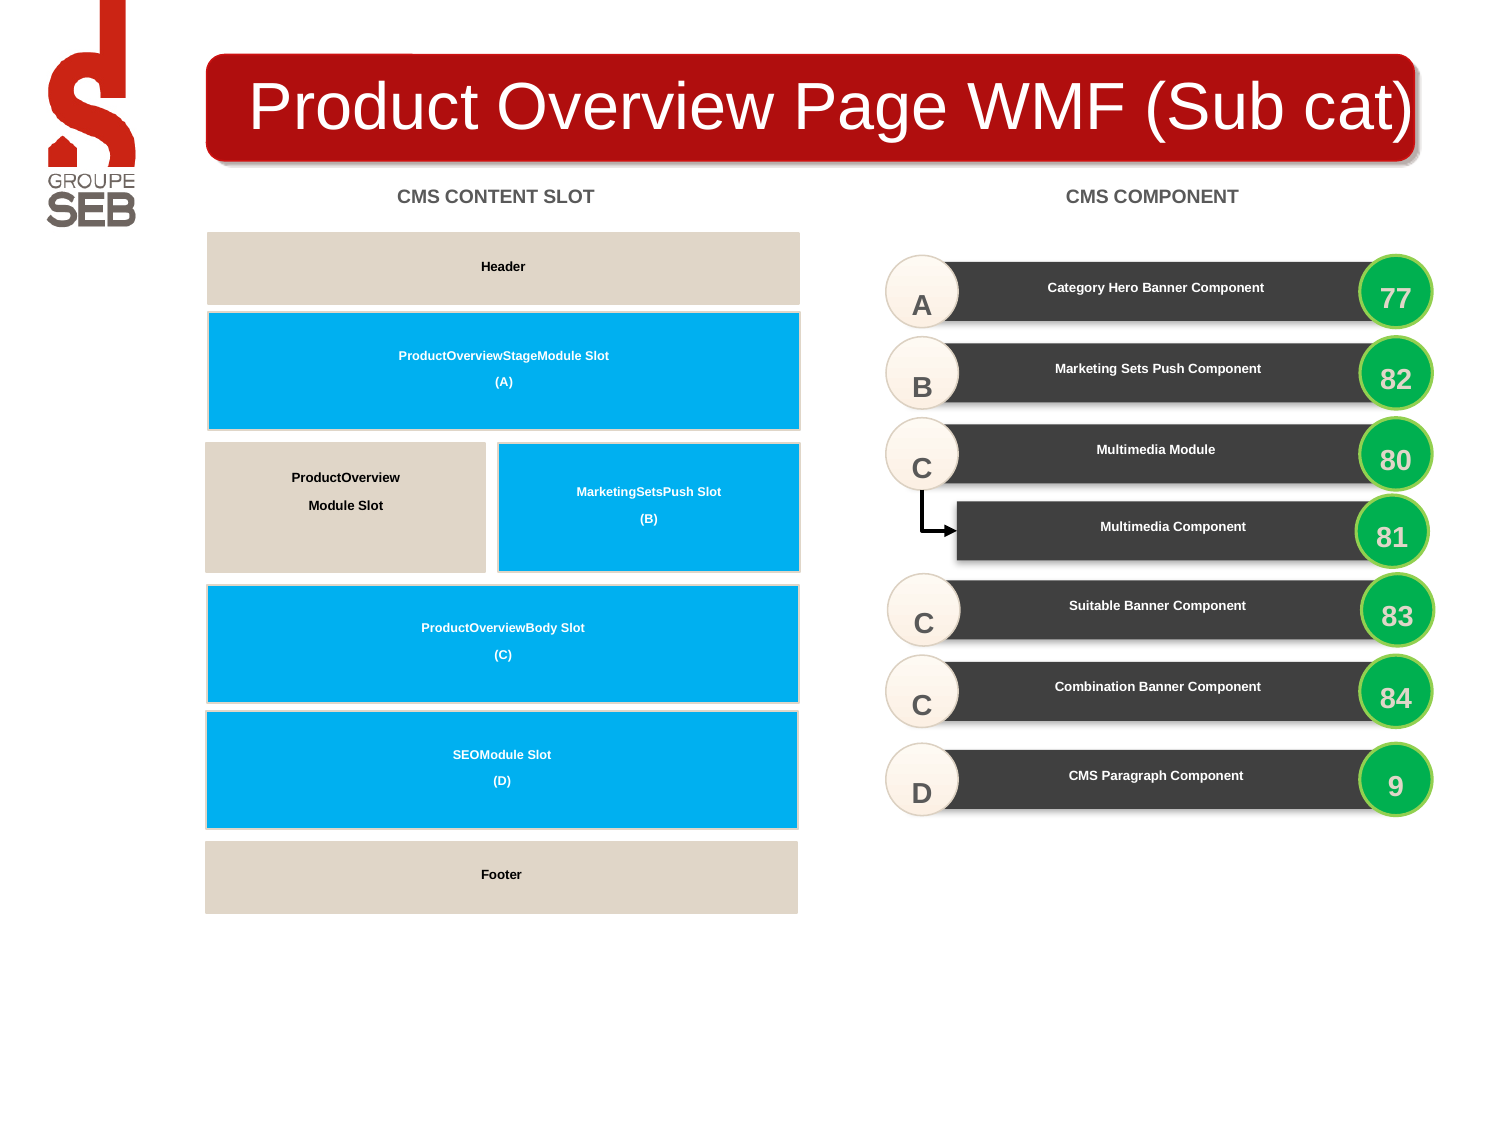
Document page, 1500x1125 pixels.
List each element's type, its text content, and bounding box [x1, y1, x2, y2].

text_box CMS Component [981, 172, 1324, 228]
text_box SEOModule Slot (D) [204, 709, 800, 831]
text_box CMS Content Slot [218, 172, 774, 228]
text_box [918, 492, 961, 529]
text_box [885, 417, 1433, 491]
text_box MarketingSetsPush Slot (B) [496, 441, 802, 574]
text_box 81 [1355, 498, 1430, 569]
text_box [885, 336, 1433, 410]
text_box Multimedia Component [956, 501, 1369, 561]
text_box ProductOverviewStageModule Slot (A) [206, 310, 802, 433]
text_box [885, 742, 1433, 816]
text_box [885, 255, 1433, 328]
text_box ProductOverviewBody Slot (C) [205, 583, 801, 705]
title Product Overview Page WMF (Sub cat) [234, 56, 1434, 149]
text_box Header [206, 231, 801, 306]
text_box ProductOverview Module Slot [204, 441, 488, 574]
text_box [885, 654, 1433, 728]
picture [0, 0, 182, 266]
text_box Footer [204, 840, 799, 915]
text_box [887, 573, 1435, 647]
